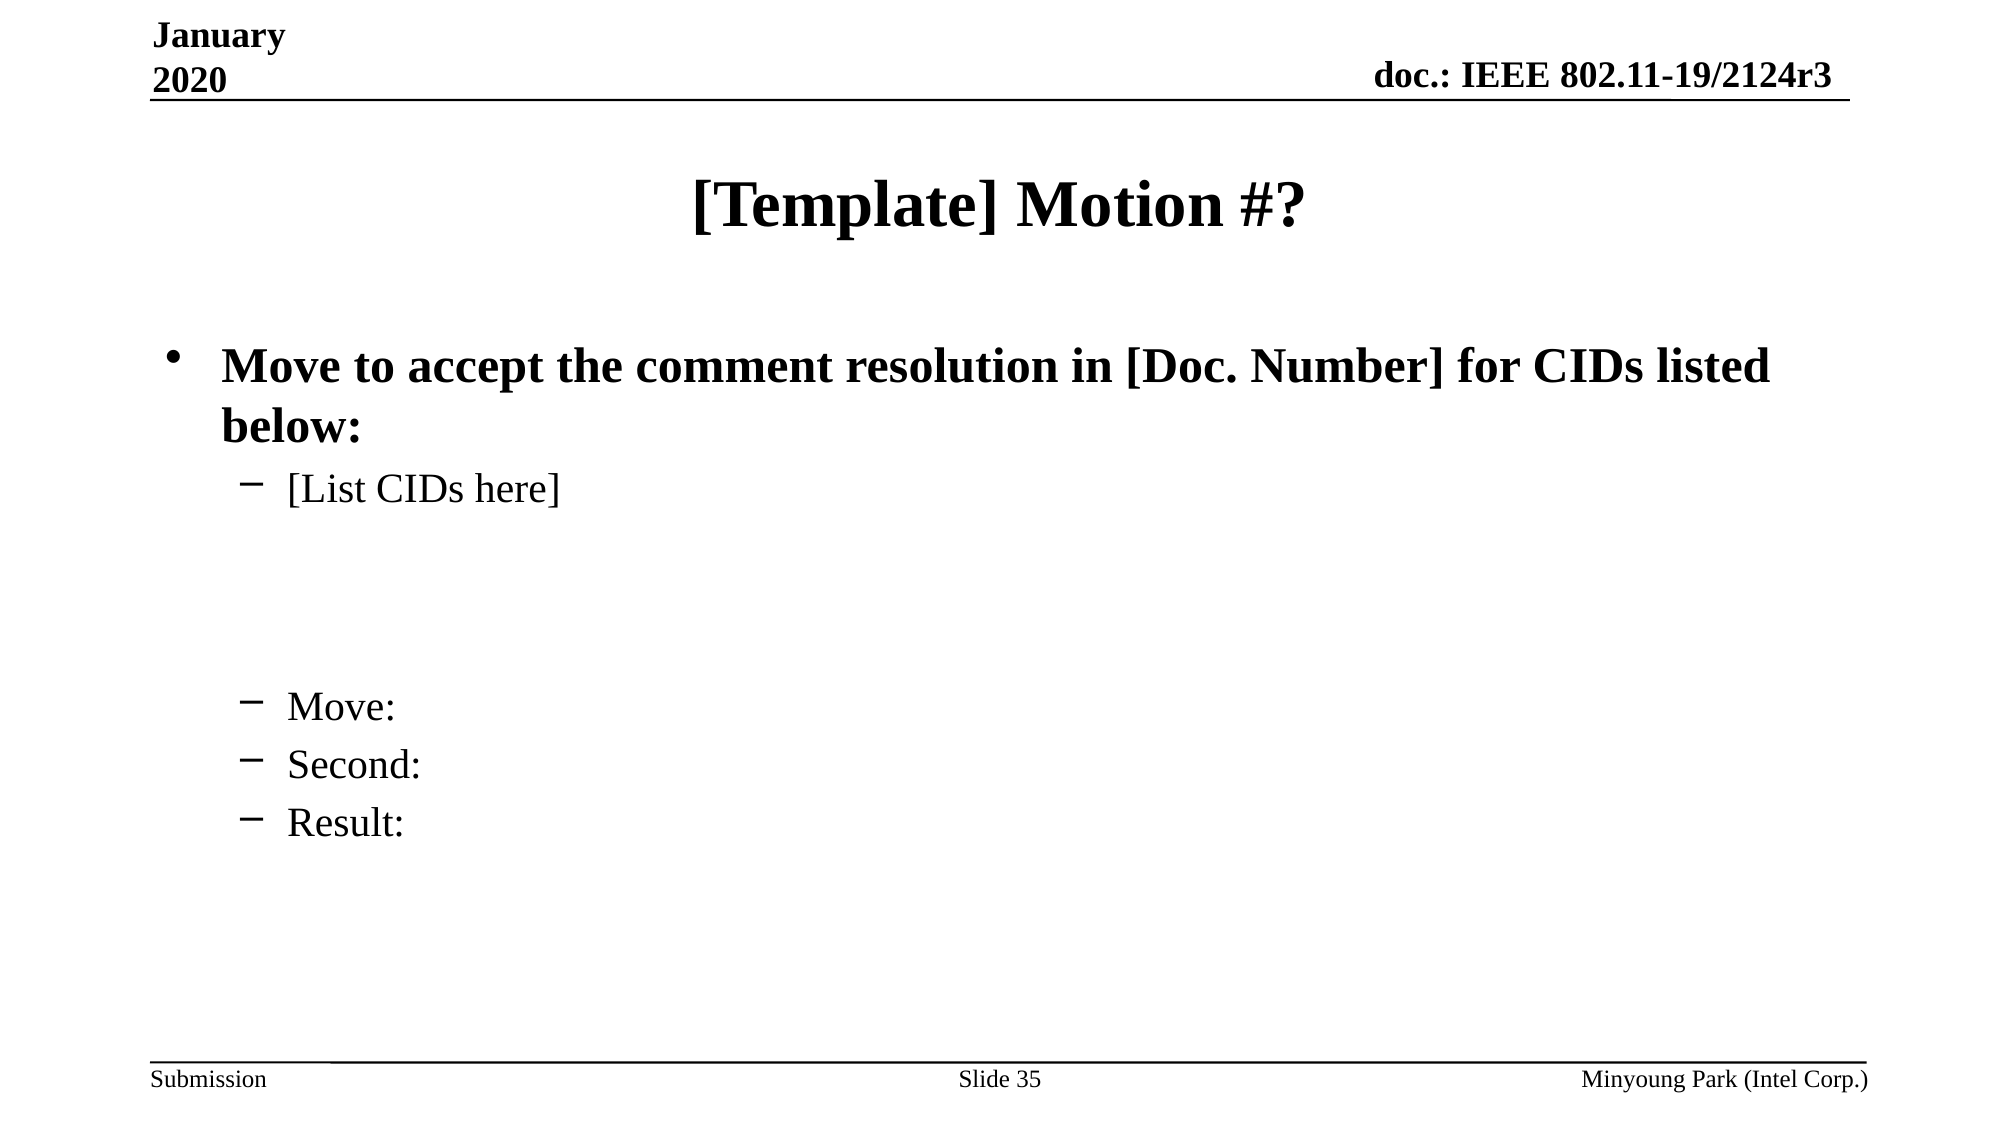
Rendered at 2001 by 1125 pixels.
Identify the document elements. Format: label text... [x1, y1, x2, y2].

slide_number Slide 35 [957, 1061, 1042, 1093]
list Move to accept the comment resolution in [Doc. Number] for CIDs listed below: [List CIDs here] Move: Second: Result: [150, 324, 1850, 1000]
footer Minyoung Park (Intel Corp.) [1266, 1061, 1869, 1093]
title [Template] Motion #? [150, 112, 1850, 288]
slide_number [152, 54, 347, 101]
